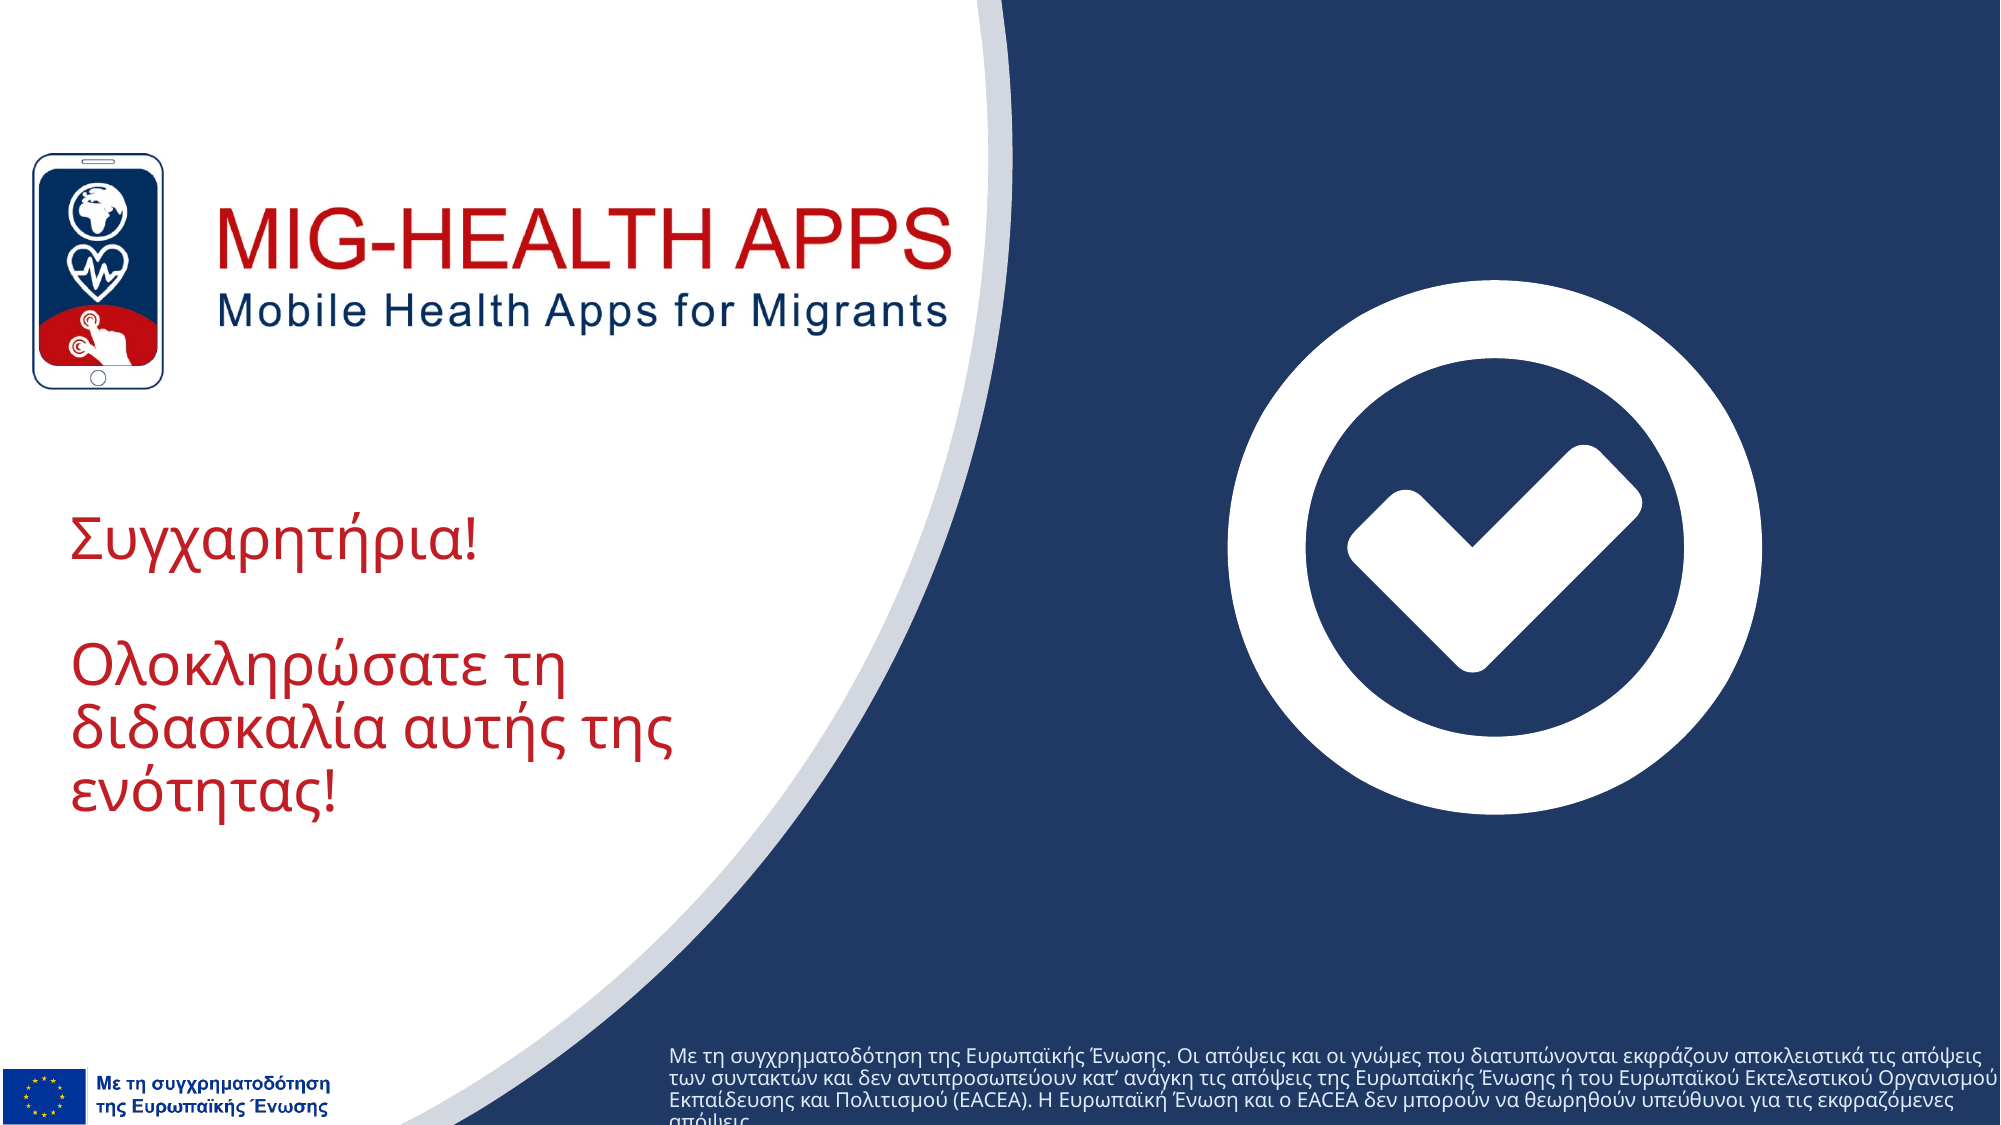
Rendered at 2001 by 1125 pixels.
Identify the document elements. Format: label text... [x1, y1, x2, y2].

text_box Με τη συγχρηματοδότηση της Ευρωπαϊκής Ένωσης. Οι απόψεις και οι γνώμες που διατυπώνονται εκφράζουν αποκλειστικά τις απόψεις των συντακτών και δεν αντιπροσωπεύουν κατ’ ανάγκη τις απόψεις της Ευρωπαϊκής Ένωσης ή του Ευρωπαϊκού Εκτελεστικού Οργανισμού Εκπαίδευσης και Πολιτισμού (EACEA). Η Ευρωπαϊκή Ένωση και ο EACEA δεν μπορούν να θεωρηθούν υπεύθυνοι για τις εκφραζόμενες απόψεις.. [654, 1038, 2000, 1125]
text_box [0, 0, 990, 1125]
text_box Συγχαρητήρια! Ολοκληρώσατε τη διδασκαλία αυτής της ενότητας! [55, 479, 882, 854]
text_box [404, 854, 771, 1125]
picture [0, 1064, 341, 1125]
picture [70, 569, 452, 951]
picture [1226, 280, 1763, 816]
text_box [882, 0, 1014, 685]
picture [32, 153, 951, 390]
